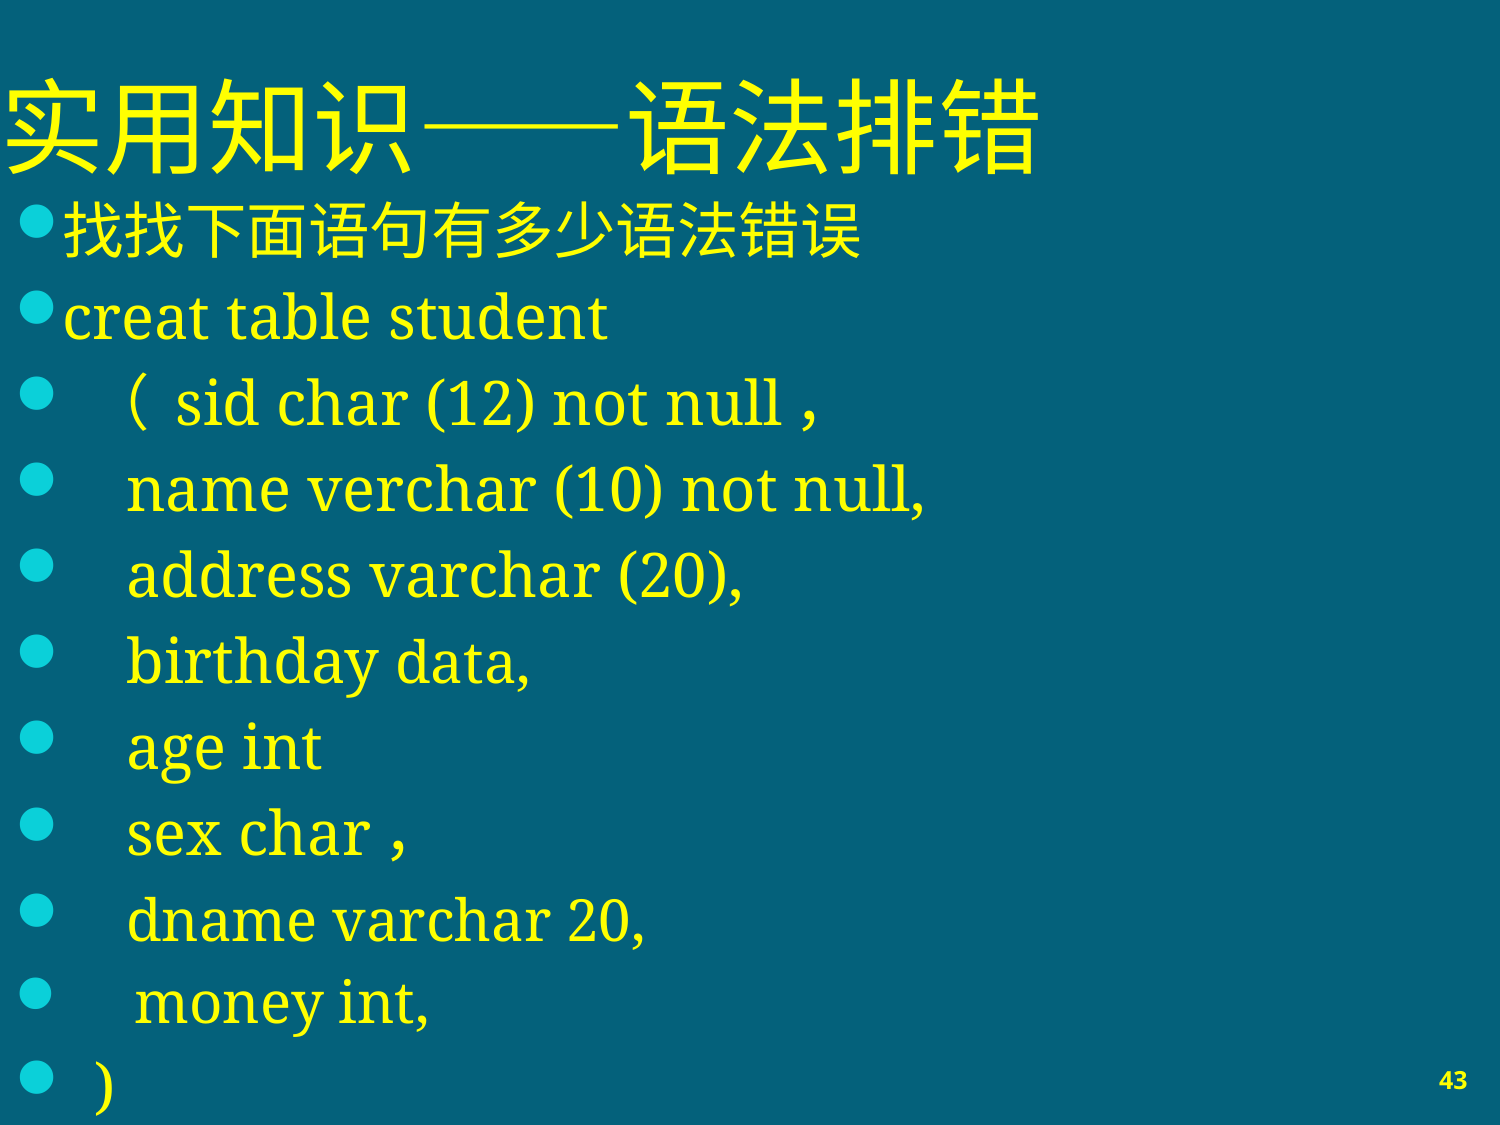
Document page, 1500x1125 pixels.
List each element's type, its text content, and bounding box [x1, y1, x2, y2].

title 实用知识——语法排错 [0, 0, 1500, 184]
list 找找下面语句有多少语法错误 creat table student （ sid char (12) not null， name verchar (10) not null, address varchar (20), birthday data, age int sex char， dname varchar 20, money int, ) [0, 184, 1500, 1125]
text_box 43 [1155, 1024, 1468, 1100]
